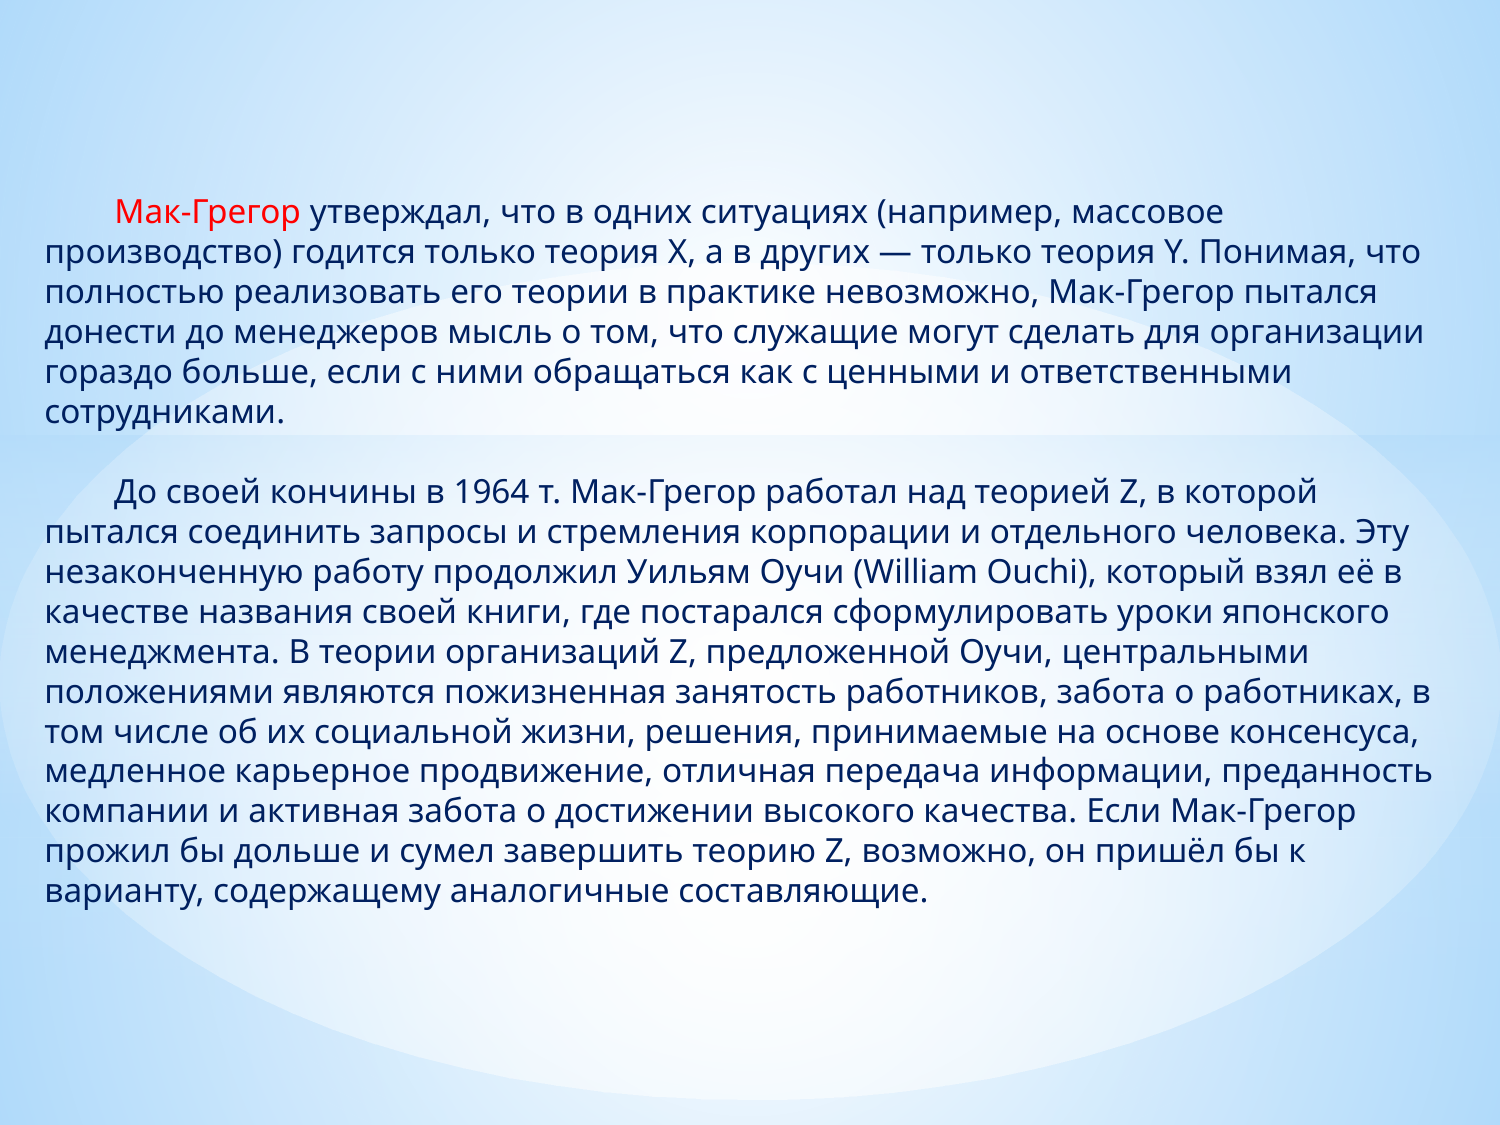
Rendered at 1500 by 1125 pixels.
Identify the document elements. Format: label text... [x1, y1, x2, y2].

title Мак-Грегор утверждал, что в одних ситуациях (например, массовое производство) годится только теория X, а в других — только теория Y. Понимая, что полностью реализовать его теории в практике невозможно, Мак-Грегор пытался донести до менеджеров мысль о том, что служащие могут сделать для организации гораздо больше, если с ними обращаться как с ценными и ответственными сотрудниками. До своей кончины в 1964 т. Мак-Грегор работал над теорией Z, в которой пытался соединить запросы и стремления корпорации и отдельного человека. Эту незаконченную работу продолжил Уильям Оучи (William Ouchi), который взял её в качестве названия своей книги, где постарался сформулировать уроки японского менеджмента. В теории организаций Z, предложенной Оучи, центральными положениями являются пожизненная занятость работников, забота о работниках, в том числе об их социальной жизни, решения, принимаемые на основе консенсуса, медленное карьерное продвижение, отличная передача информации, преданность компании и активная забота о достижении высокого качества. Если Мак-Грегор прожил бы дольше и сумел завершить теорию Z, возможно, он пришёл бы к варианту, содержащему аналогичные составляющие. [29, 78, 1459, 917]
